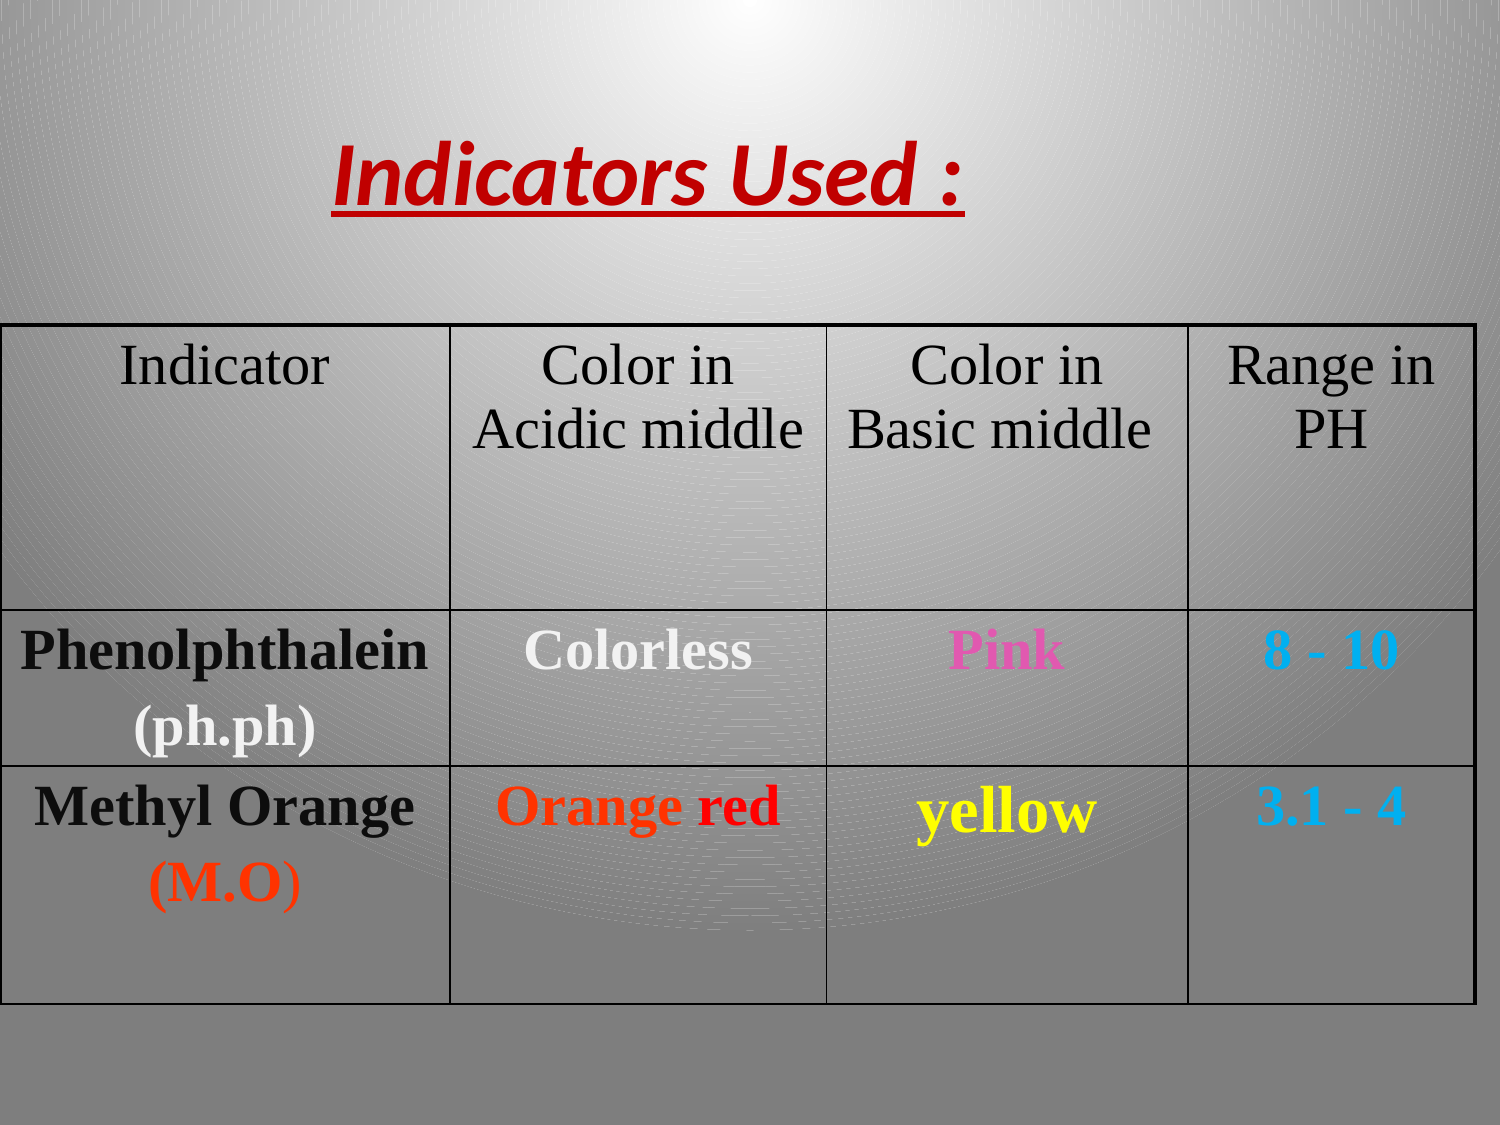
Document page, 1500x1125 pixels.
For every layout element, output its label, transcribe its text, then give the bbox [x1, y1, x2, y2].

table_cell 8 - 10 [1189, 611, 1473, 765]
table_cell Pink [827, 611, 1187, 765]
table_header Color in Acidic middle [451, 327, 826, 609]
title Indicators Used : [0, 75, 1275, 263]
table_cell Methyl Orange (M.O) [2, 767, 449, 1003]
table_header Color in Basic middle [827, 327, 1187, 609]
table_cell 3.1 - 4 [1189, 767, 1473, 1003]
table_cell Colorless [451, 611, 826, 765]
table_cell Phenolphthalein (ph.ph) [2, 611, 449, 765]
table_header Indicator [2, 327, 449, 609]
table_cell Orange red [451, 767, 826, 1003]
table_cell yellow [827, 767, 1187, 1003]
table_header Range in PH [1189, 327, 1473, 609]
